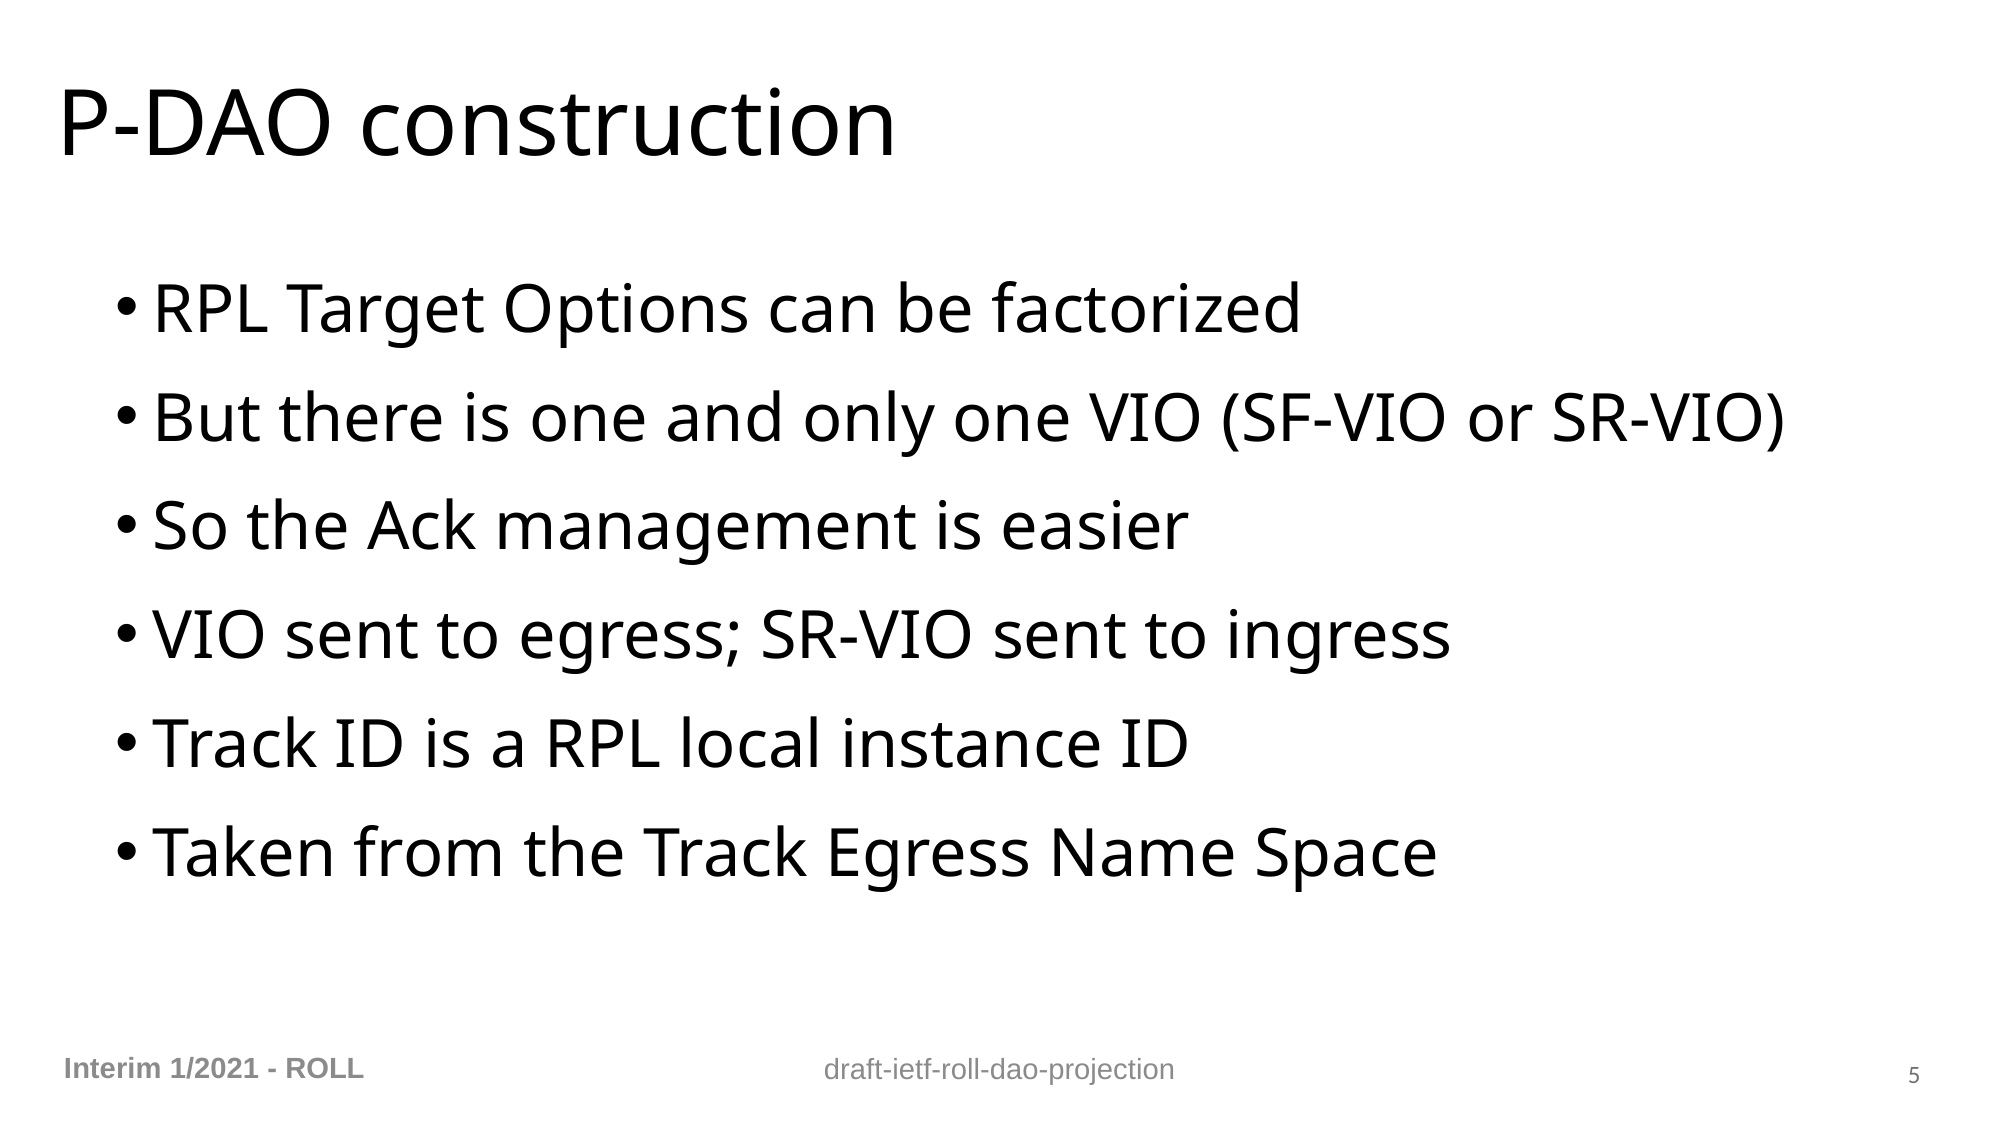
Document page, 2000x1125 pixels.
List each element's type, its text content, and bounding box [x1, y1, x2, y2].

title P-DAO construction [41, 16, 1767, 235]
list RPL Target Options can be factorized But there is one and only one VIO (SF-VIO or SR-VIO) So the Ack management is easier VIO sent to egress; SR-VIO sent to ingress Track ID is a RPL local instance ID Taken from the Track Egress Name Space [100, 249, 1947, 998]
